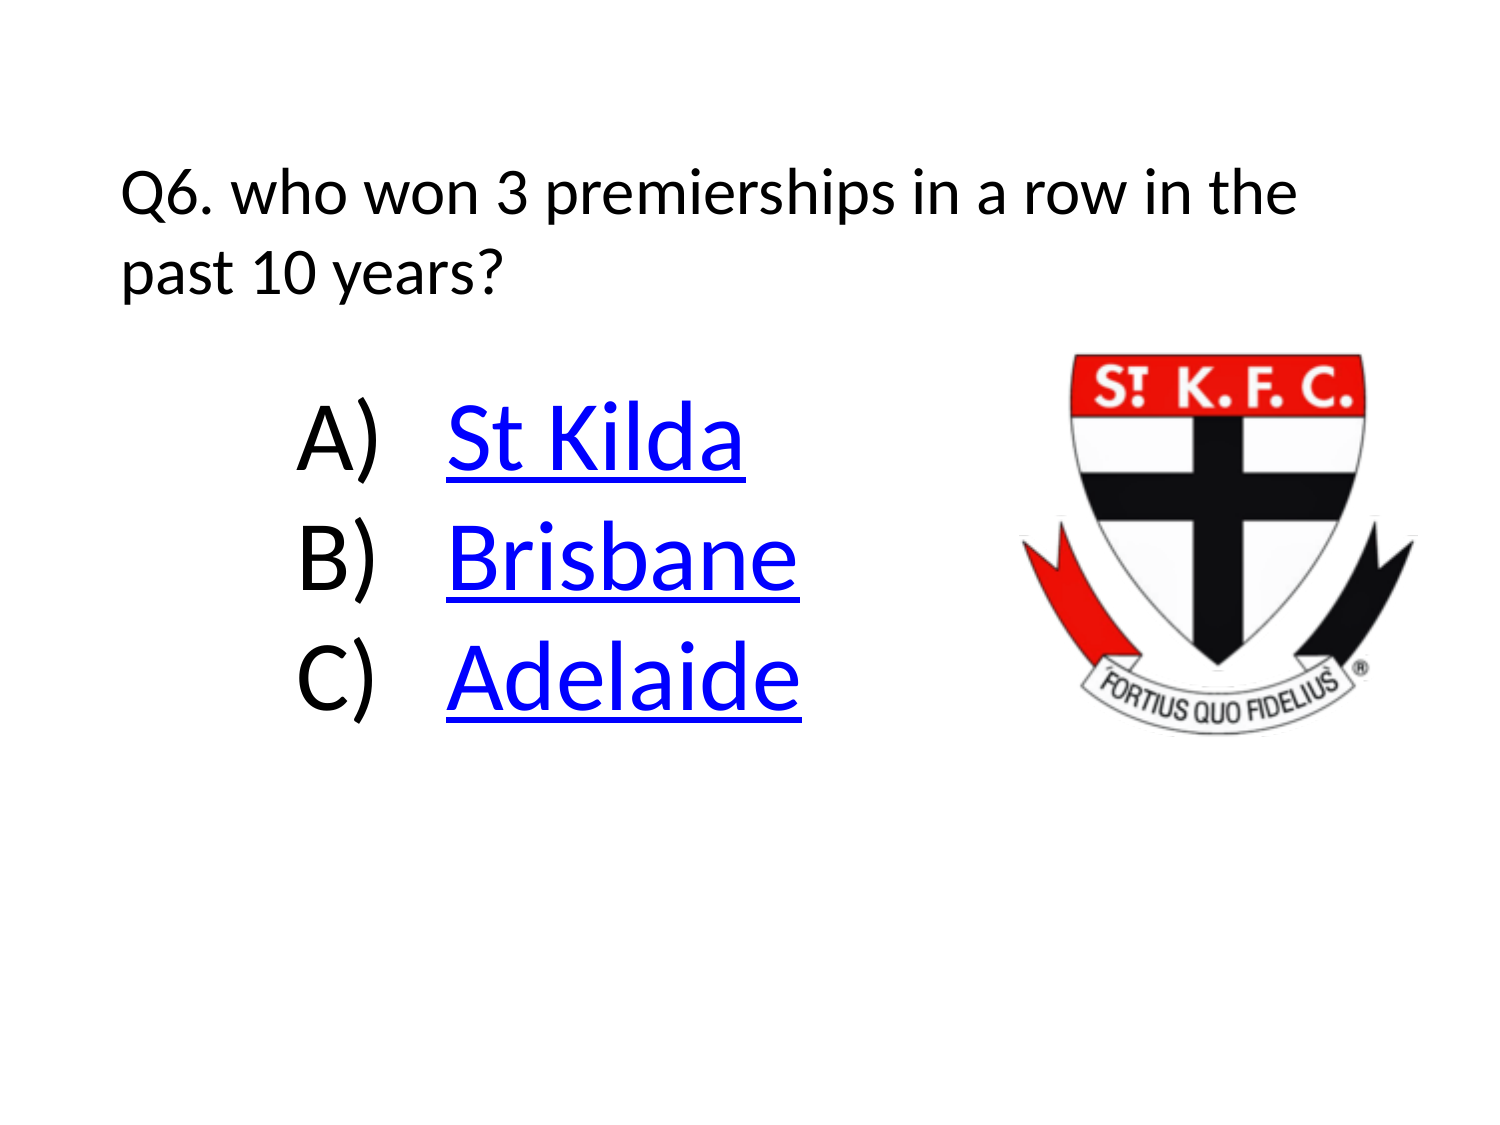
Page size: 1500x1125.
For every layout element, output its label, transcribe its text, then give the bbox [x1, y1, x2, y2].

picture [1019, 351, 1419, 739]
text_box St Kilda Brisbane Adelaide [281, 363, 1014, 738]
text_box Q6. who won 3 premierships in a row in the past 10 years? [105, 140, 1442, 316]
